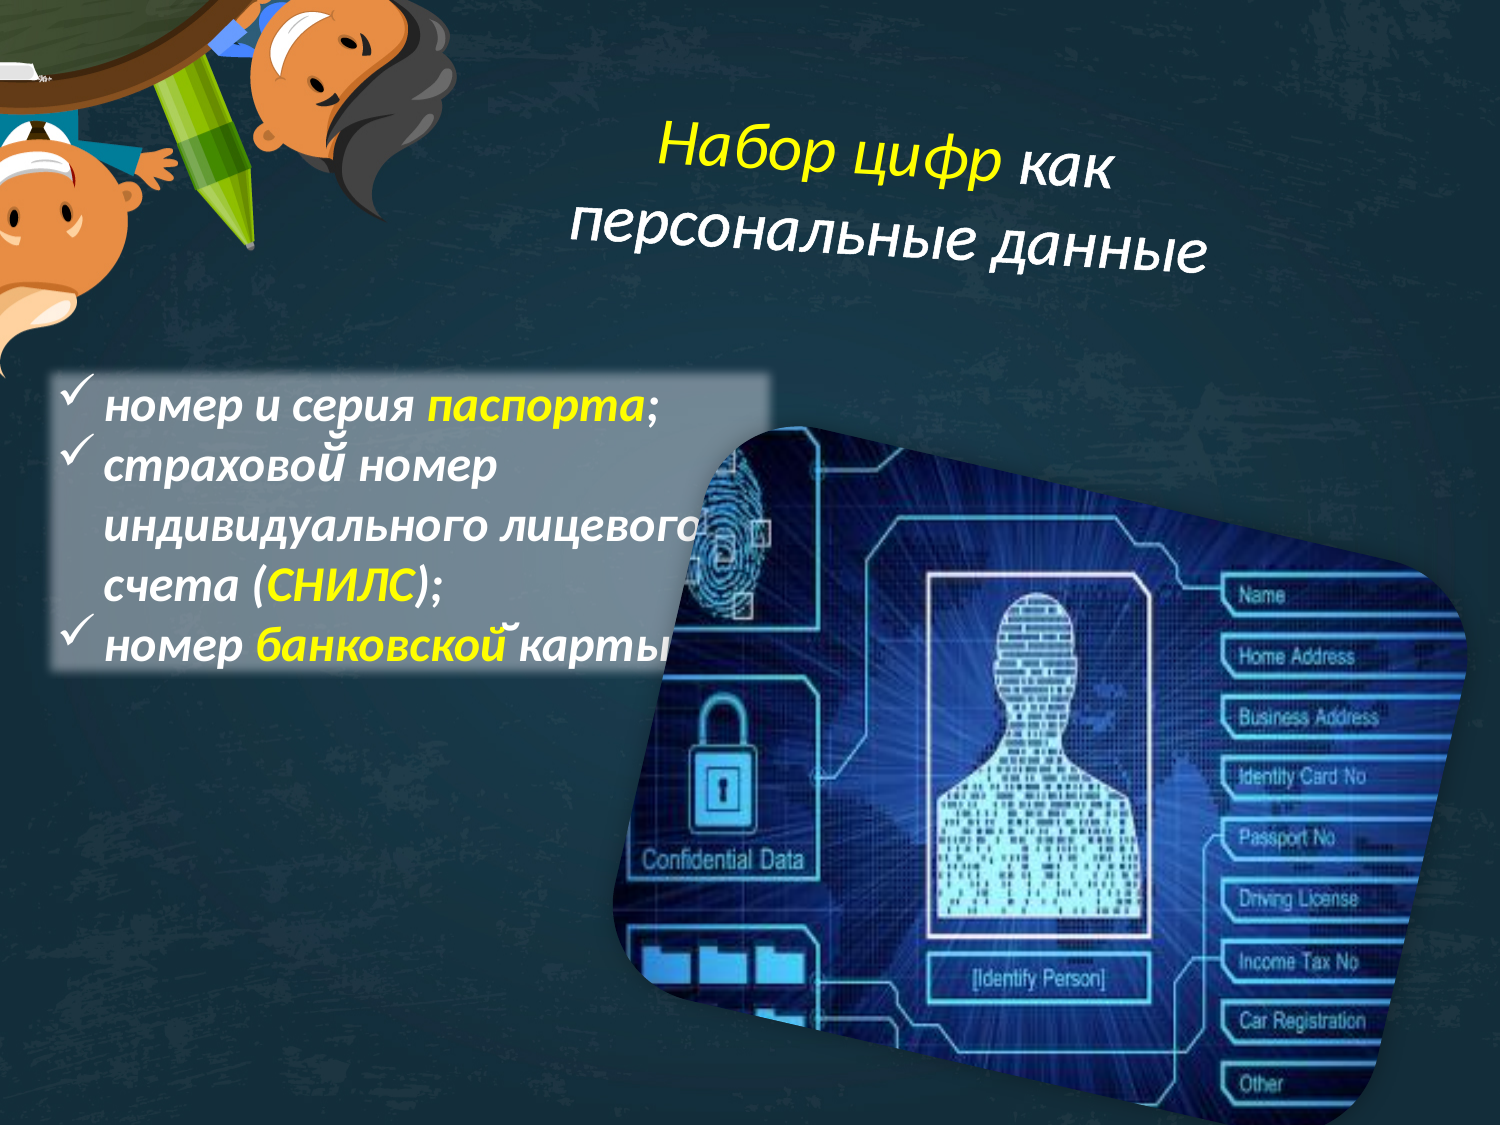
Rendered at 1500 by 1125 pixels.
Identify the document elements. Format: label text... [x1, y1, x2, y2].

picture [0, 0, 1500, 1125]
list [649, 487, 1431, 1074]
text_box Набор цифр как персональные данные [284, 69, 1498, 310]
text_box номер и серия паспорта; страховой̆ номер индивидуального лицевого счета (СНИЛС); номер банковской̆ карты. [59, 381, 762, 663]
